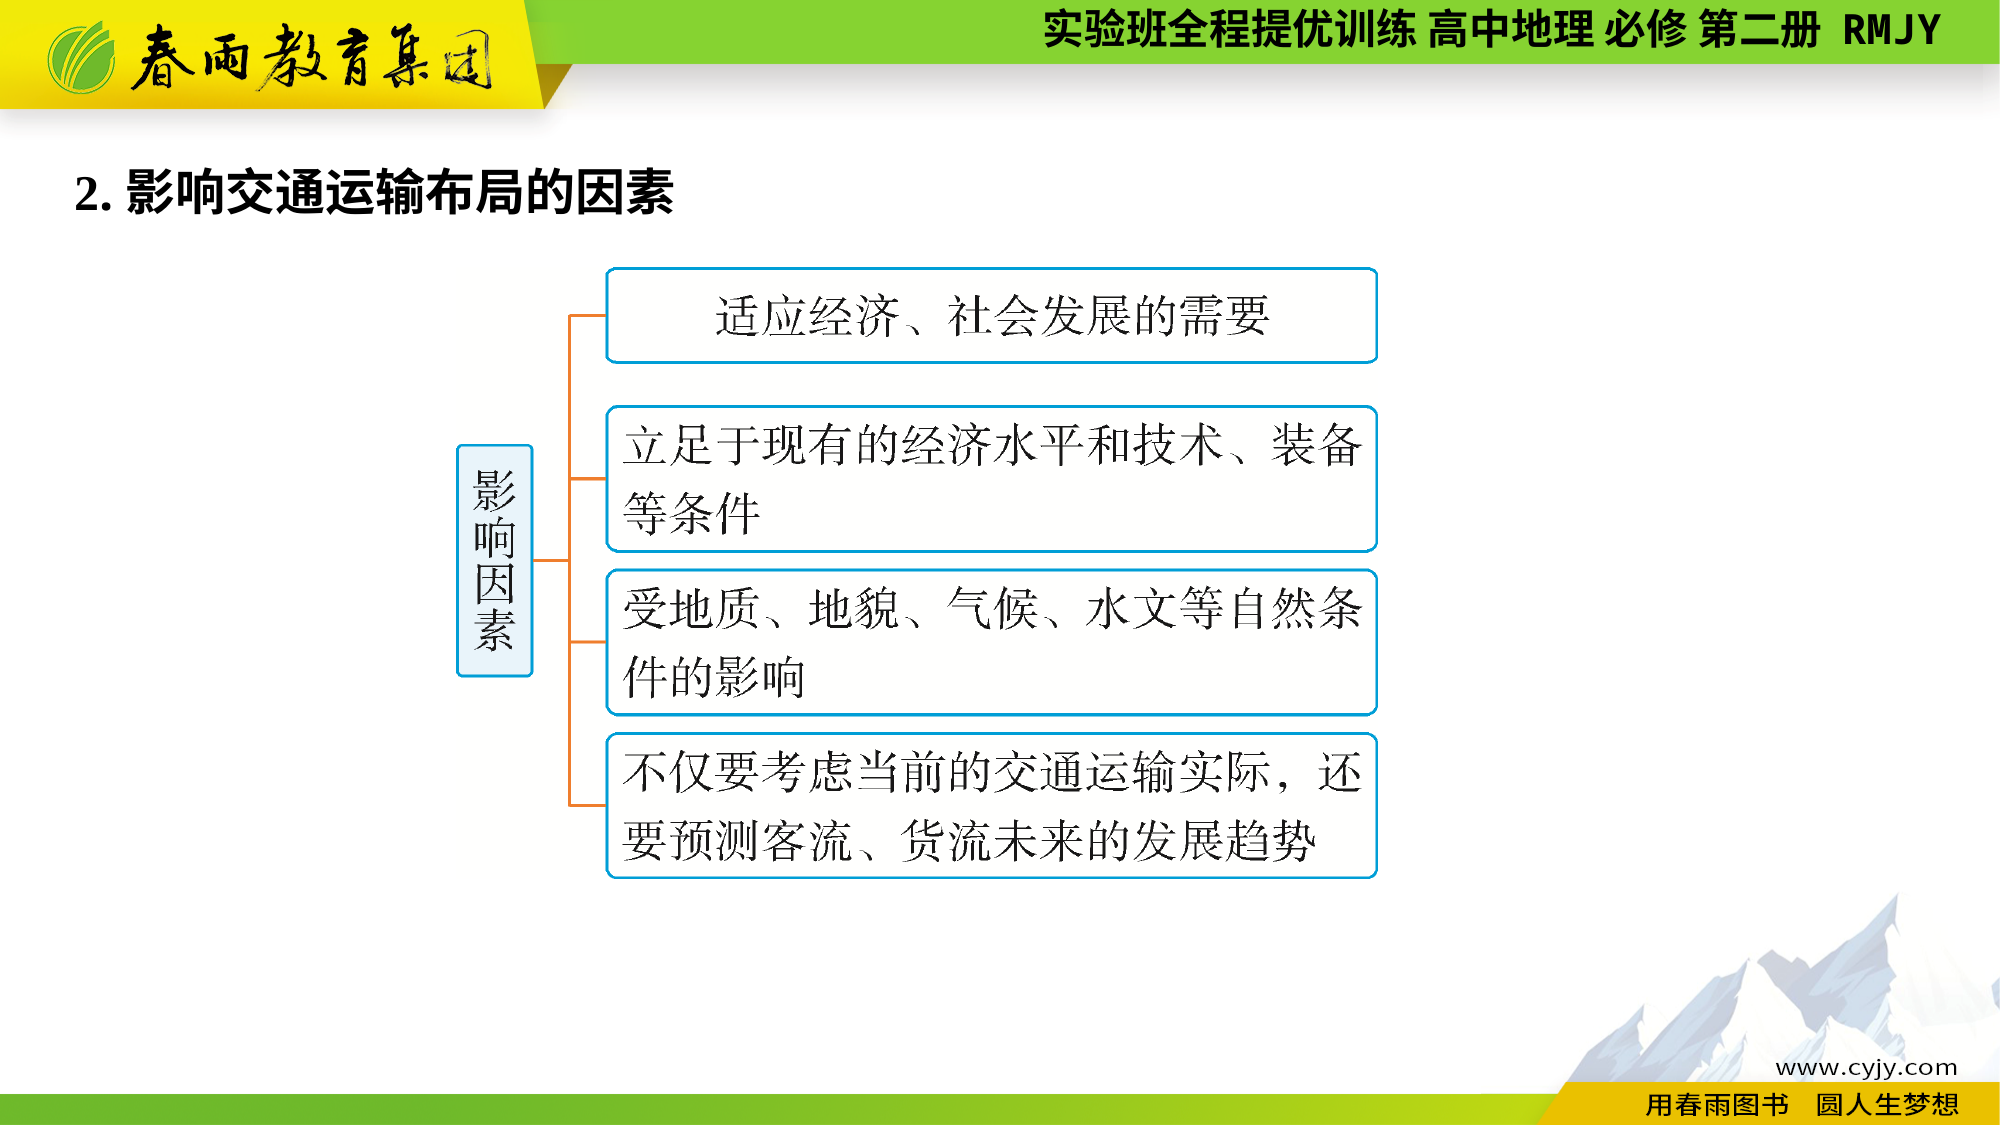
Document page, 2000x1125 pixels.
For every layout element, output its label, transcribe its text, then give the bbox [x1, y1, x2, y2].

list 2.影响交通运输布局的因素 [59, 122, 1944, 217]
picture [0, 0, 2000, 1125]
